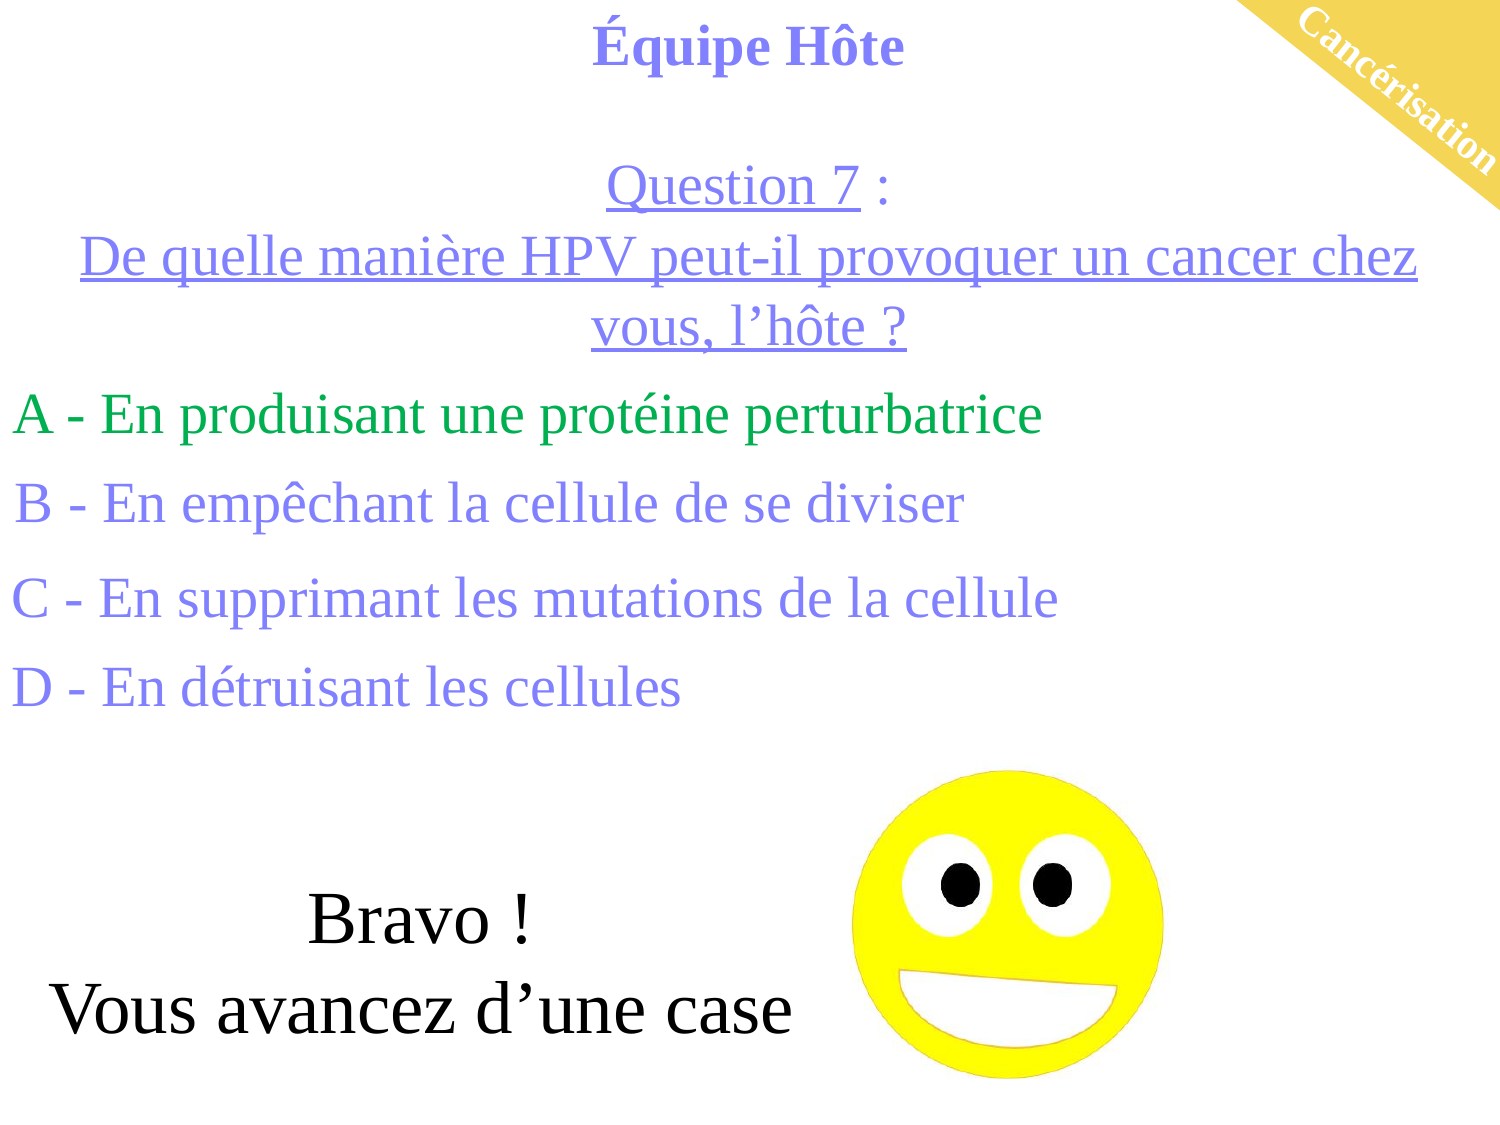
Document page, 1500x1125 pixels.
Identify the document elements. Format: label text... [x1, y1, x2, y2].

text_box Bravo ! Vous avancez d’une case [33, 860, 810, 1056]
text_box Cancérisation [1272, 0, 1500, 203]
text_box [1233, 0, 1500, 214]
text_box B - En empêchant la cellule de se diviser [0, 456, 1500, 542]
text_box C - En supprimant les mutations de la cellule [0, 552, 1497, 637]
picture [844, 762, 1171, 1088]
text_box Équipe Hôte Question 7 : De quelle manière HPV peut-il provoquer un cancer chez vous, l’hôte ? [0, 0, 1499, 364]
text_box A - En produisant une protéine perturbatrice [0, 367, 1499, 453]
text_box D - En détruisant les cellules [0, 641, 1497, 726]
